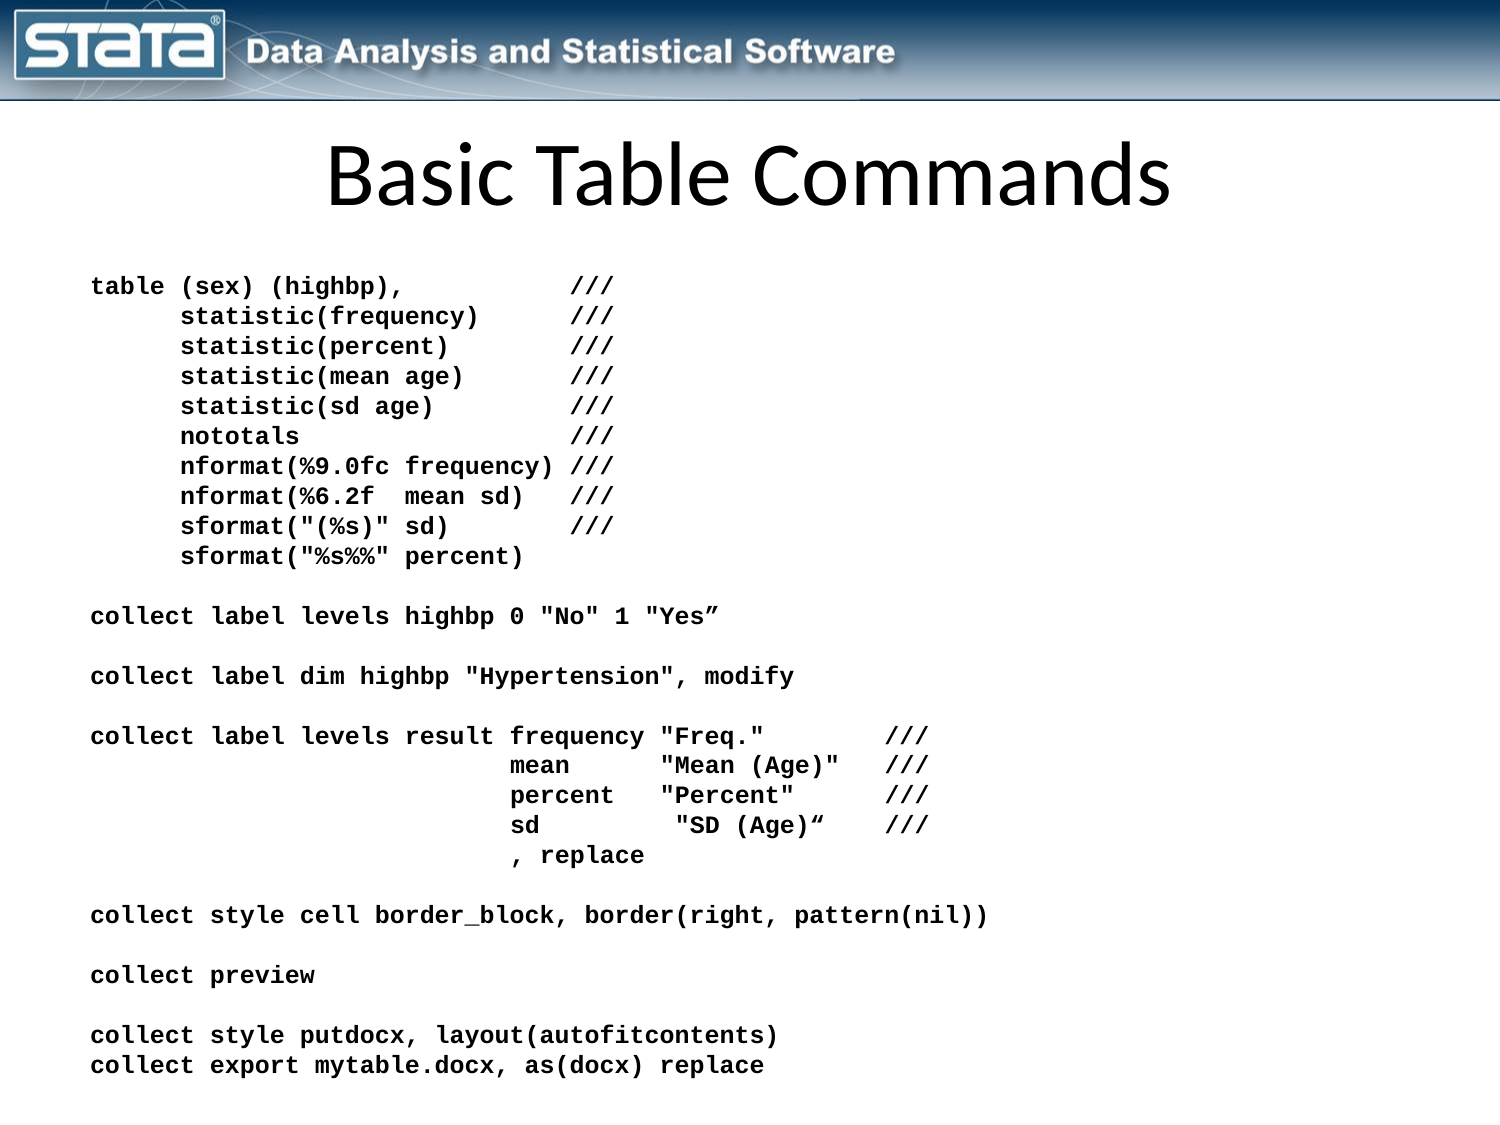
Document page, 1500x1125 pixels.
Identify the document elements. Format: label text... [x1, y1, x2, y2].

picture [0, 0, 1500, 99]
title Basic Table Commands [0, 99, 1500, 238]
list table (sex) (highbp), /// statistic(frequency) /// statistic(percent) /// statistic(mean age) /// statistic(sd age) /// nototals /// nformat(%9.0fc frequency) /// nformat(%6.2f mean sd) /// sformat("(%s)" sd) /// sformat("%s%%" percent) collect label levels highbp 0 "No" 1 "Yes” collect label dim highbp "Hypertension", modify collect label levels result frequency "Freq." /// mean "Mean (Age)" /// percent "Percent" /// sd "SD (Age)“ /// , replace collect style cell border_block, border(right, pattern(nil)) collect preview collect style putdocx, layout(autofitcontents) collect export mytable.docx, as(docx) replace [75, 262, 1425, 1100]
